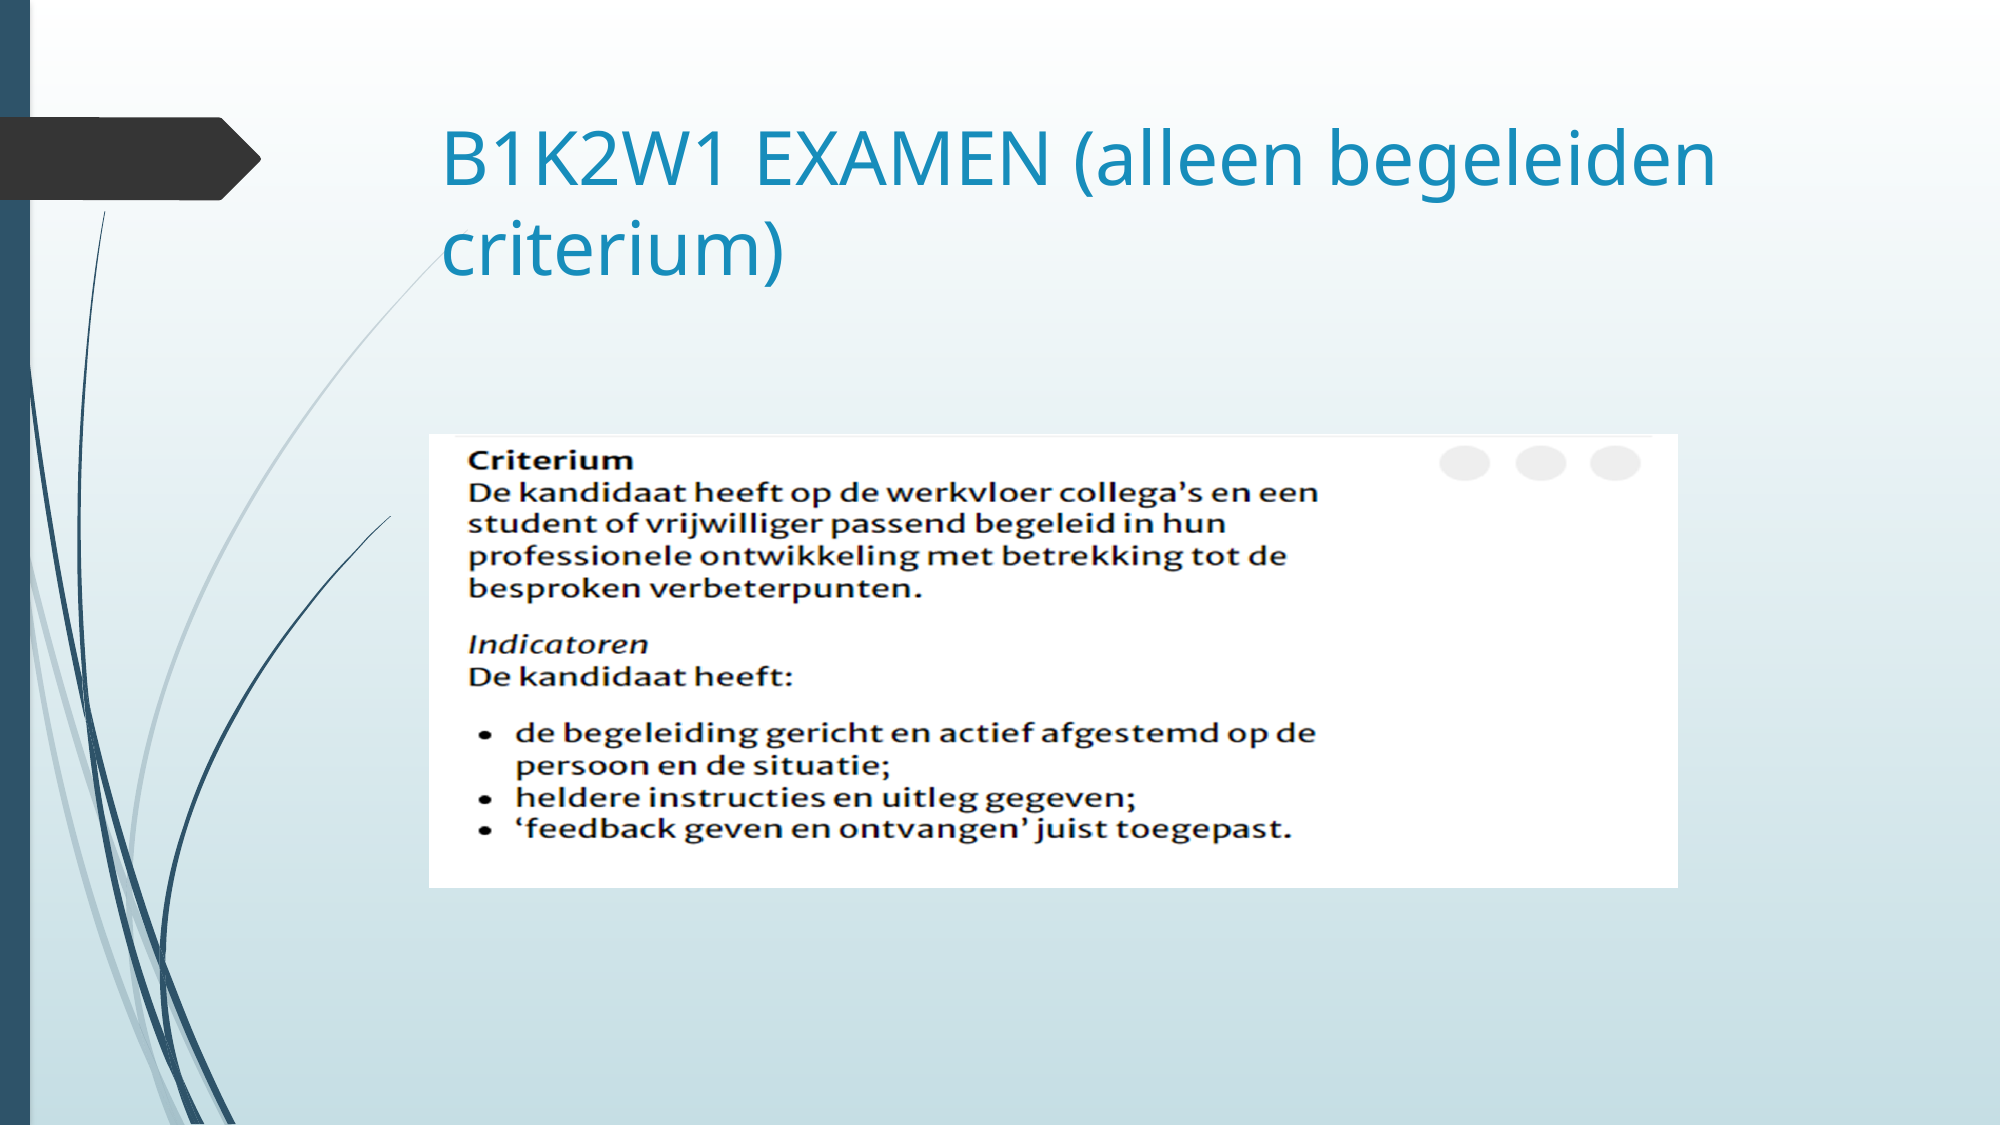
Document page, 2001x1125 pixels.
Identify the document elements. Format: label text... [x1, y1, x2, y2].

title B1K2W1 EXAMEN (alleen begeleiden criterium) [425, 102, 1888, 313]
picture [429, 434, 1678, 888]
